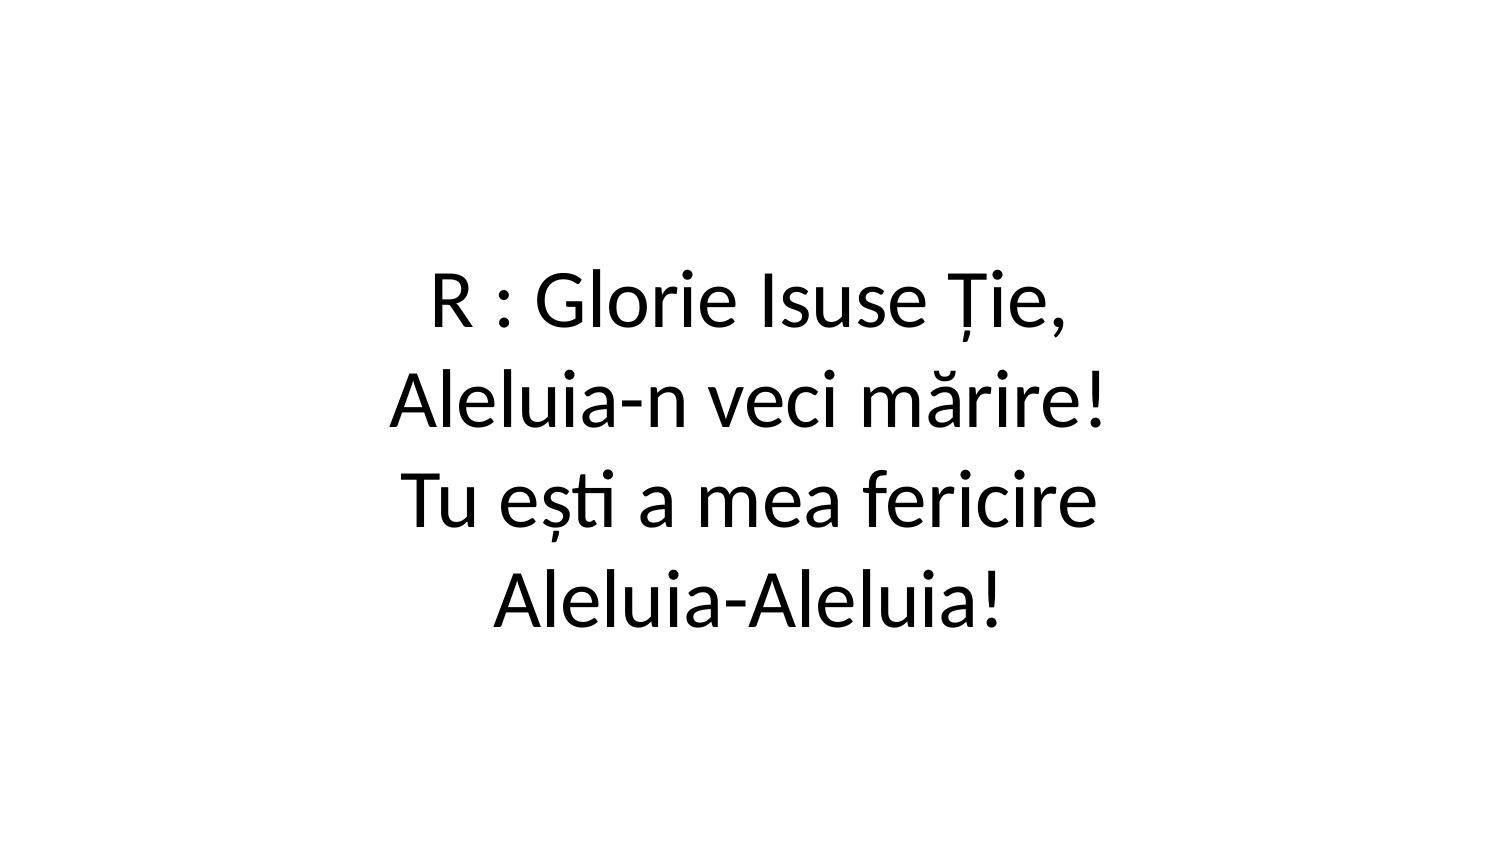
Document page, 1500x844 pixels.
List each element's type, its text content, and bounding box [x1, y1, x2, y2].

text_box R : Glorie Isuse Ție, Aleluia-n veci mărire! Tu ești a mea fericire Aleluia-Aleluia! [374, 192, 1126, 652]
